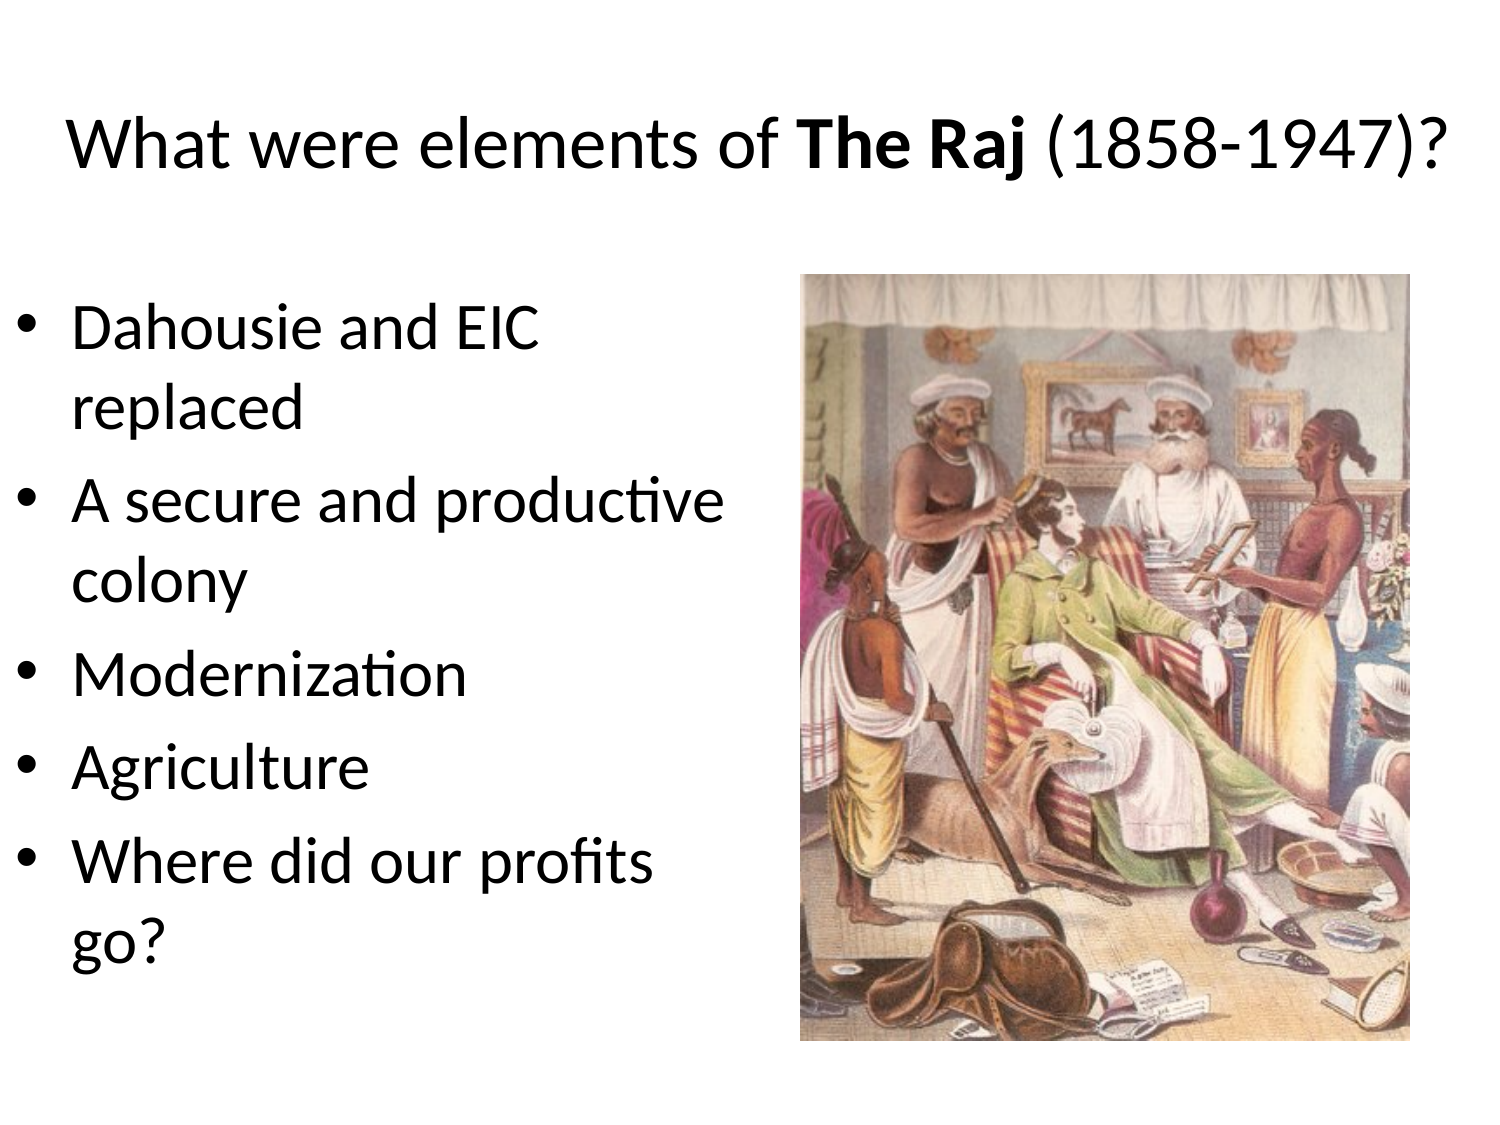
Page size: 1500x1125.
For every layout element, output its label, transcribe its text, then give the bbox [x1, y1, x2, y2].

list Dahousie and EIC replaced A secure and productive colony Modernization Agriculture Where did our profits go? [0, 275, 775, 1100]
picture [799, 274, 1410, 1042]
title What were elements of The Raj (1858-1947)? [0, 45, 1500, 233]
